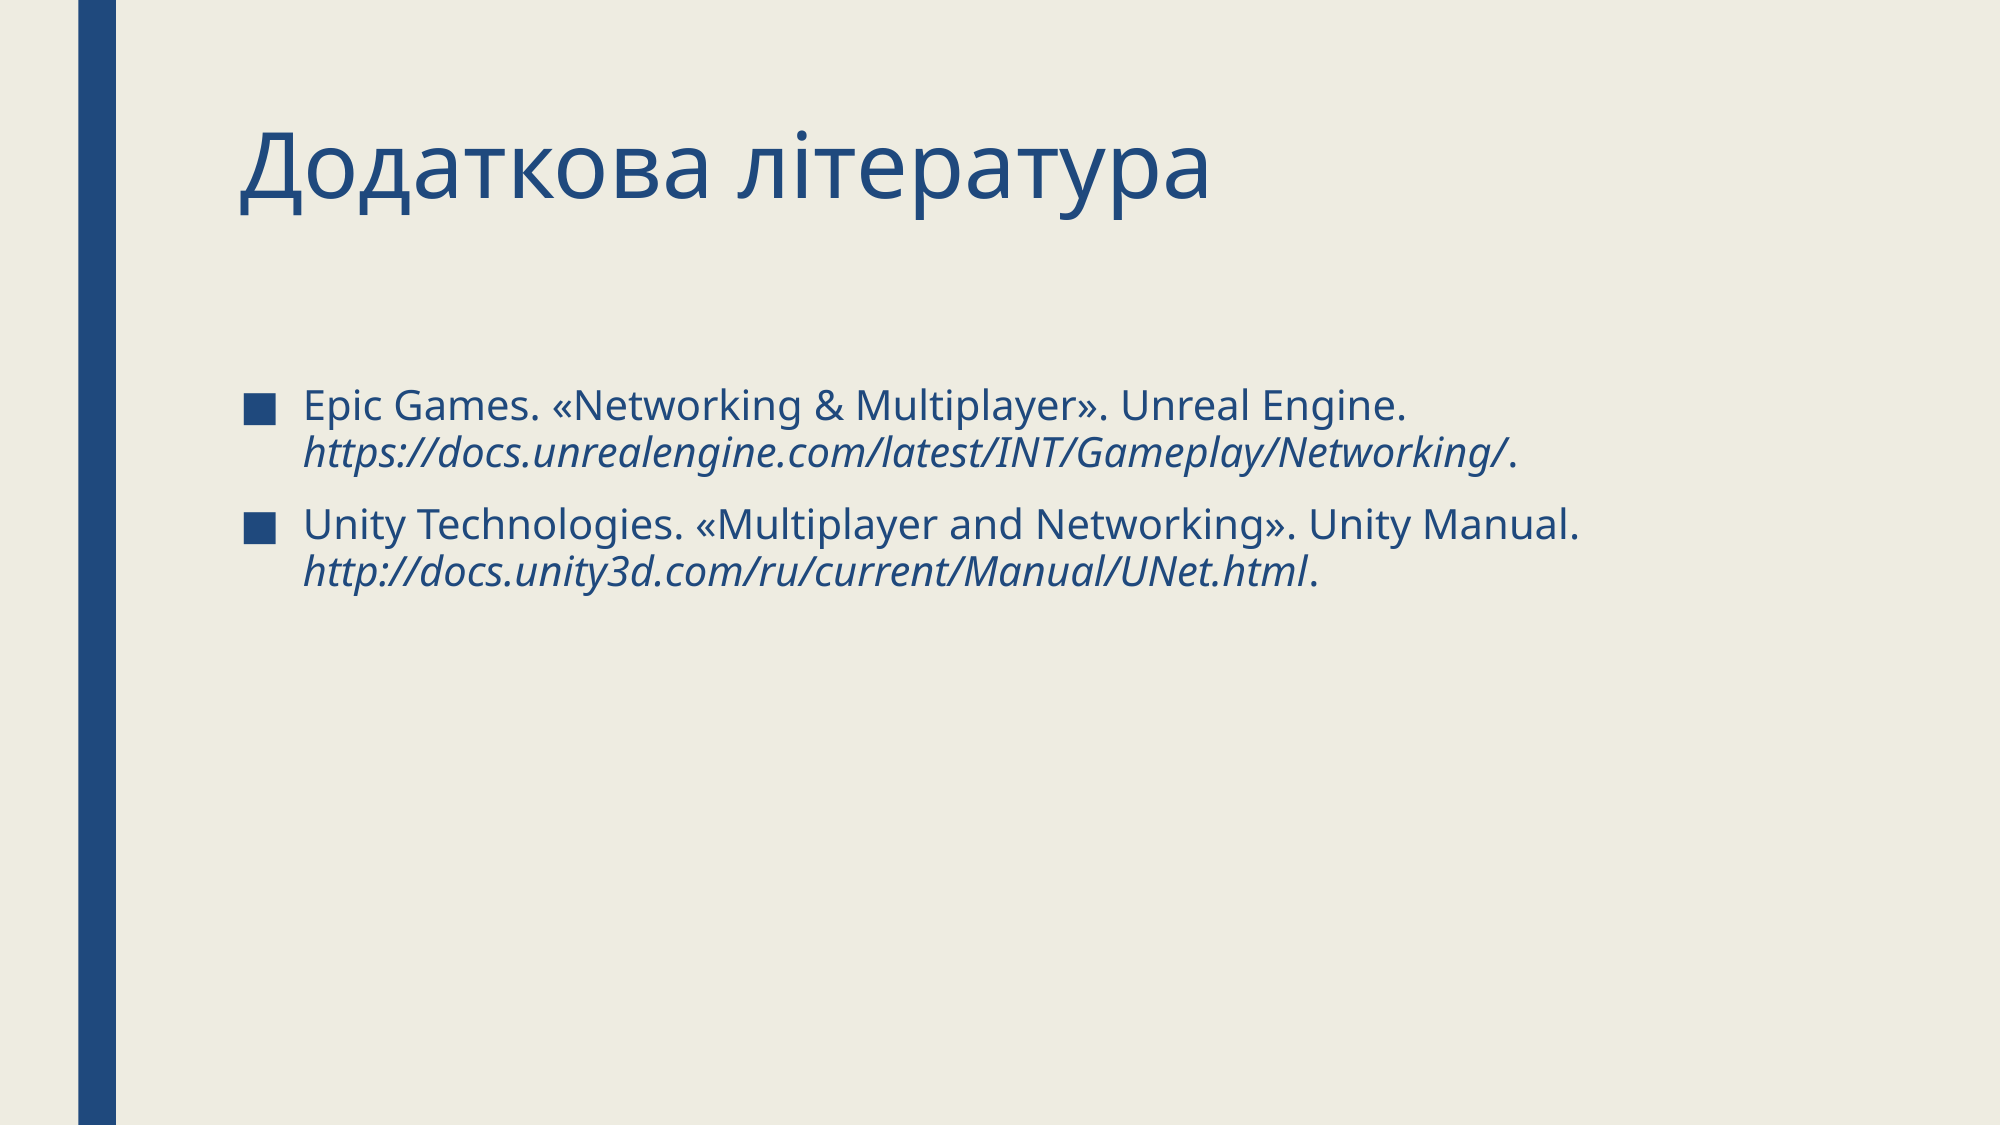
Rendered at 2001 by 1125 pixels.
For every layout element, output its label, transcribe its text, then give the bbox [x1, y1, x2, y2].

list Epic Games. «Networking & Multiplayer». Unreal Engine. https://docs.unrealengine.com/latest/INT/Gameplay/Networking/. Unity Technologies. «Multiplayer and Networking». Unity Manual. http://docs.unity3d.com/ru/current/Manual/UNet.html. [225, 375, 1800, 963]
title Додаткова література [225, 112, 1800, 357]
